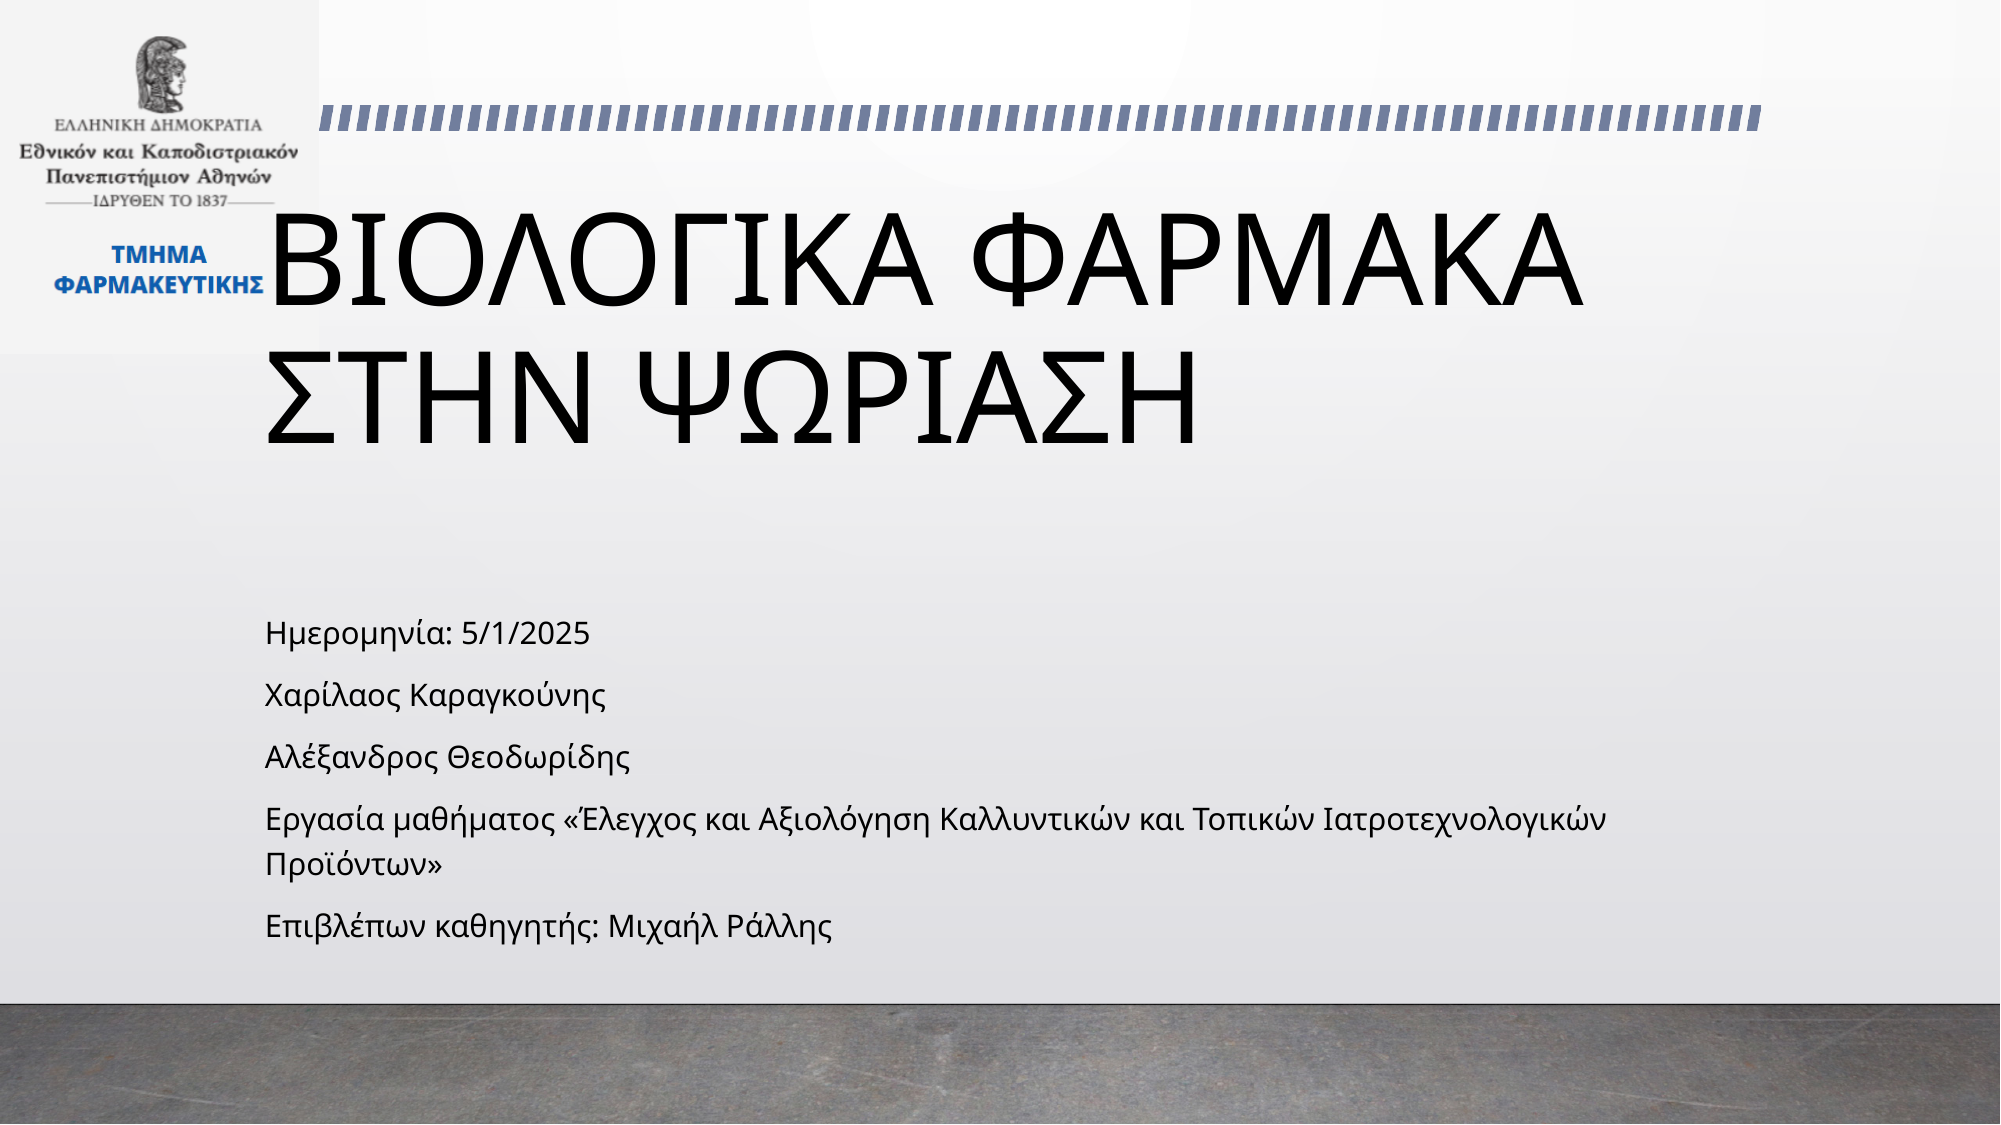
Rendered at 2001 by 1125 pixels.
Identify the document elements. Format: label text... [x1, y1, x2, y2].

picture [0, 1004, 2000, 1124]
title ΒΙΟΛΟΓΙΚΑ ΦΑΡΜΑΚΑ ΣΤΗΝ ΨΩΡΙΑΣΗ [249, 186, 1750, 472]
picture [0, 0, 319, 355]
subtitle Ημερομηνία: 5/1/2025 Χαρίλαος Καραγκούνης Αλέξανδρος Θεοδωρίδης Εργασία μαθήματος «Έλεγχος και Αξιολόγηση Καλλυντικών και Τοπικών Ιατροτεχνολογικών Προϊόντων» Επιβλέπων καθηγητής: Μιχαήλ Ράλλης [249, 590, 1750, 960]
